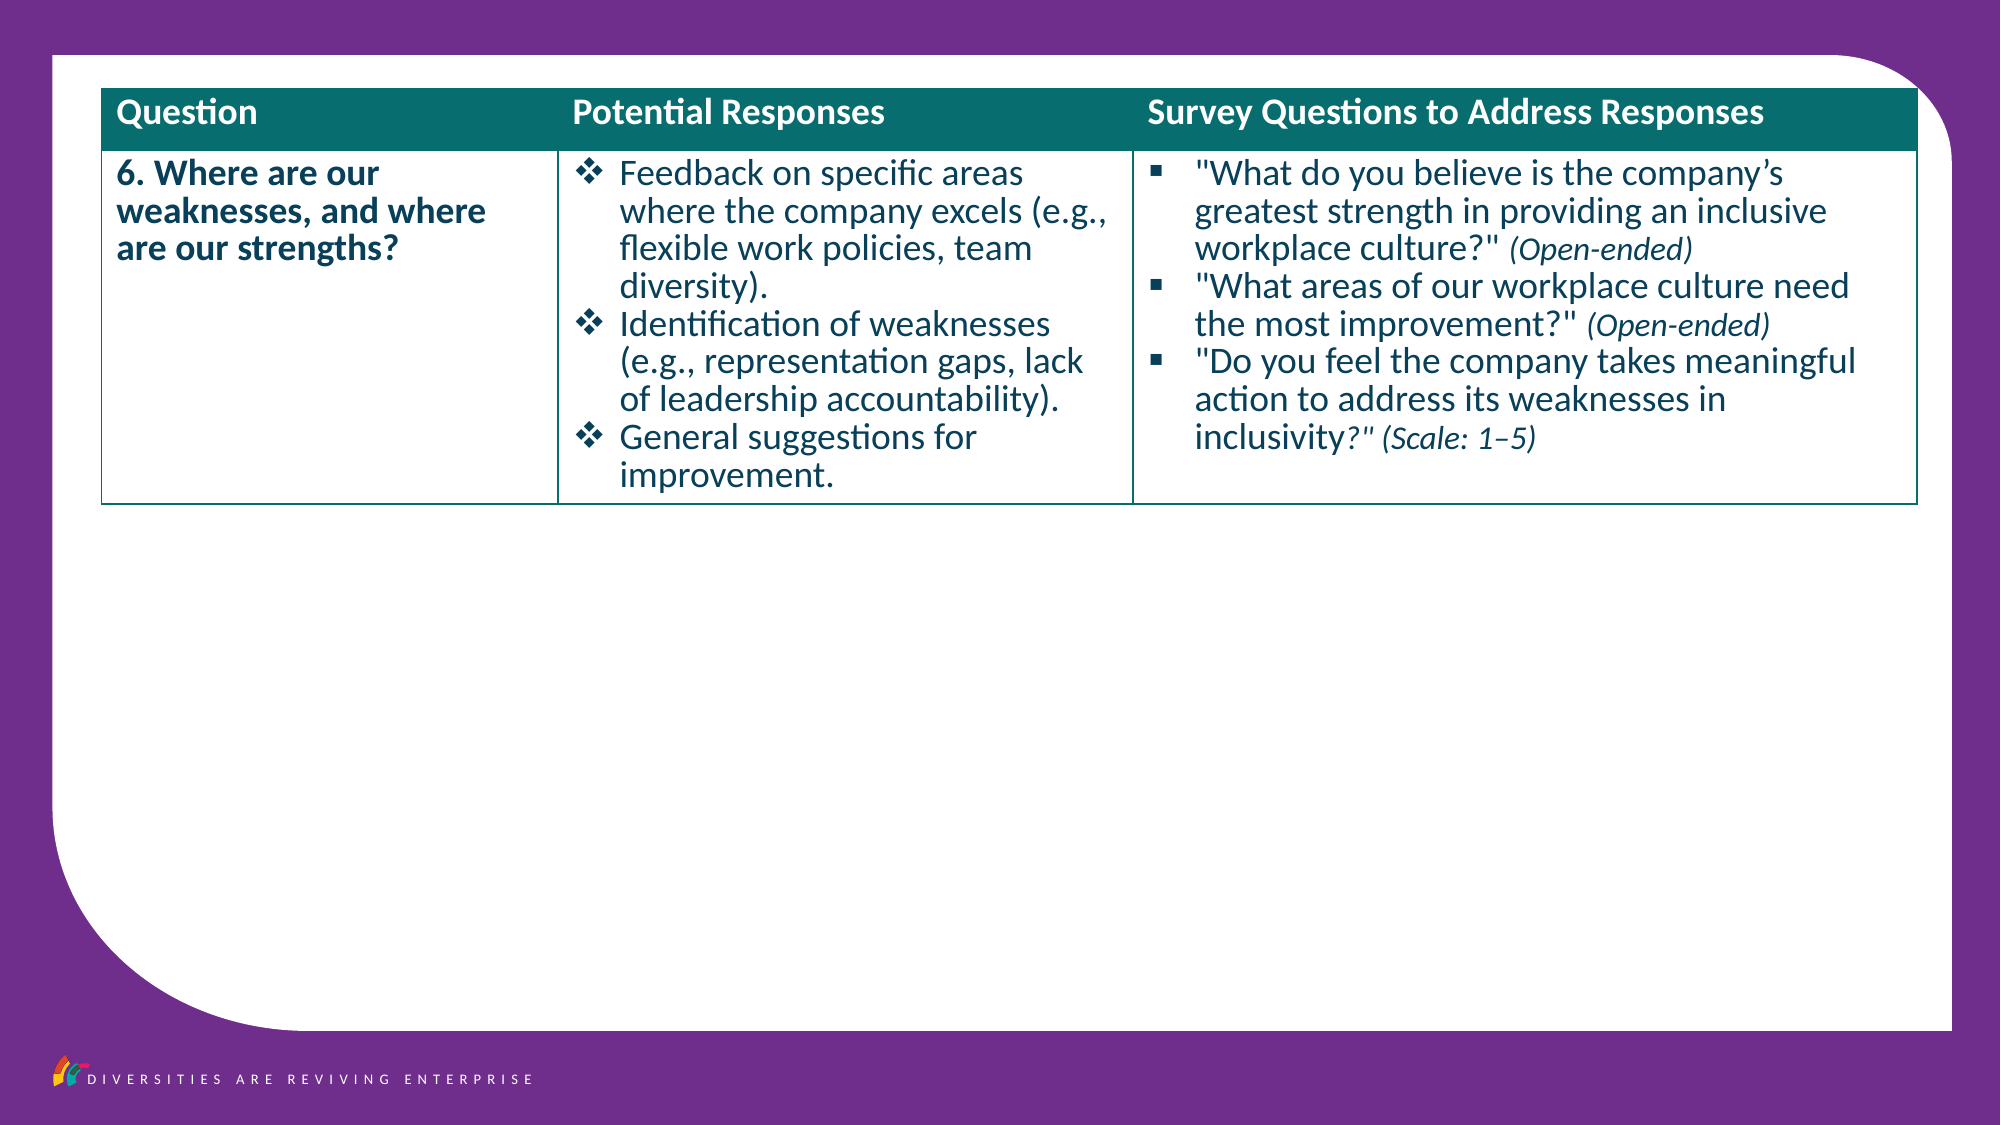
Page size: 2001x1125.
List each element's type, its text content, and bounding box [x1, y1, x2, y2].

table_header Potential Responses [559, 90, 1132, 149]
table_header Question [102, 90, 557, 149]
table_cell Feedback on specific areas where the company excels (e.g., flexible work policies, team diversity). Identification of weaknesses (e.g., representation gaps, lack of leadership accountability). General suggestions for improvement. [559, 151, 1132, 503]
table_header Survey Questions to Address Responses [1134, 90, 1916, 149]
table_cell "What do you believe is the company’s greatest strength in providing an inclusive workplace culture?" (Open-ended) "What areas of our workplace culture need the most improvement?" (Open-ended) "Do you feel the company takes meaningful action to address its weaknesses in inclusivity?" (Scale: 1–5) [1134, 151, 1916, 503]
table_cell 6. Where are our weaknesses, and where are our strengths? [102, 151, 557, 503]
